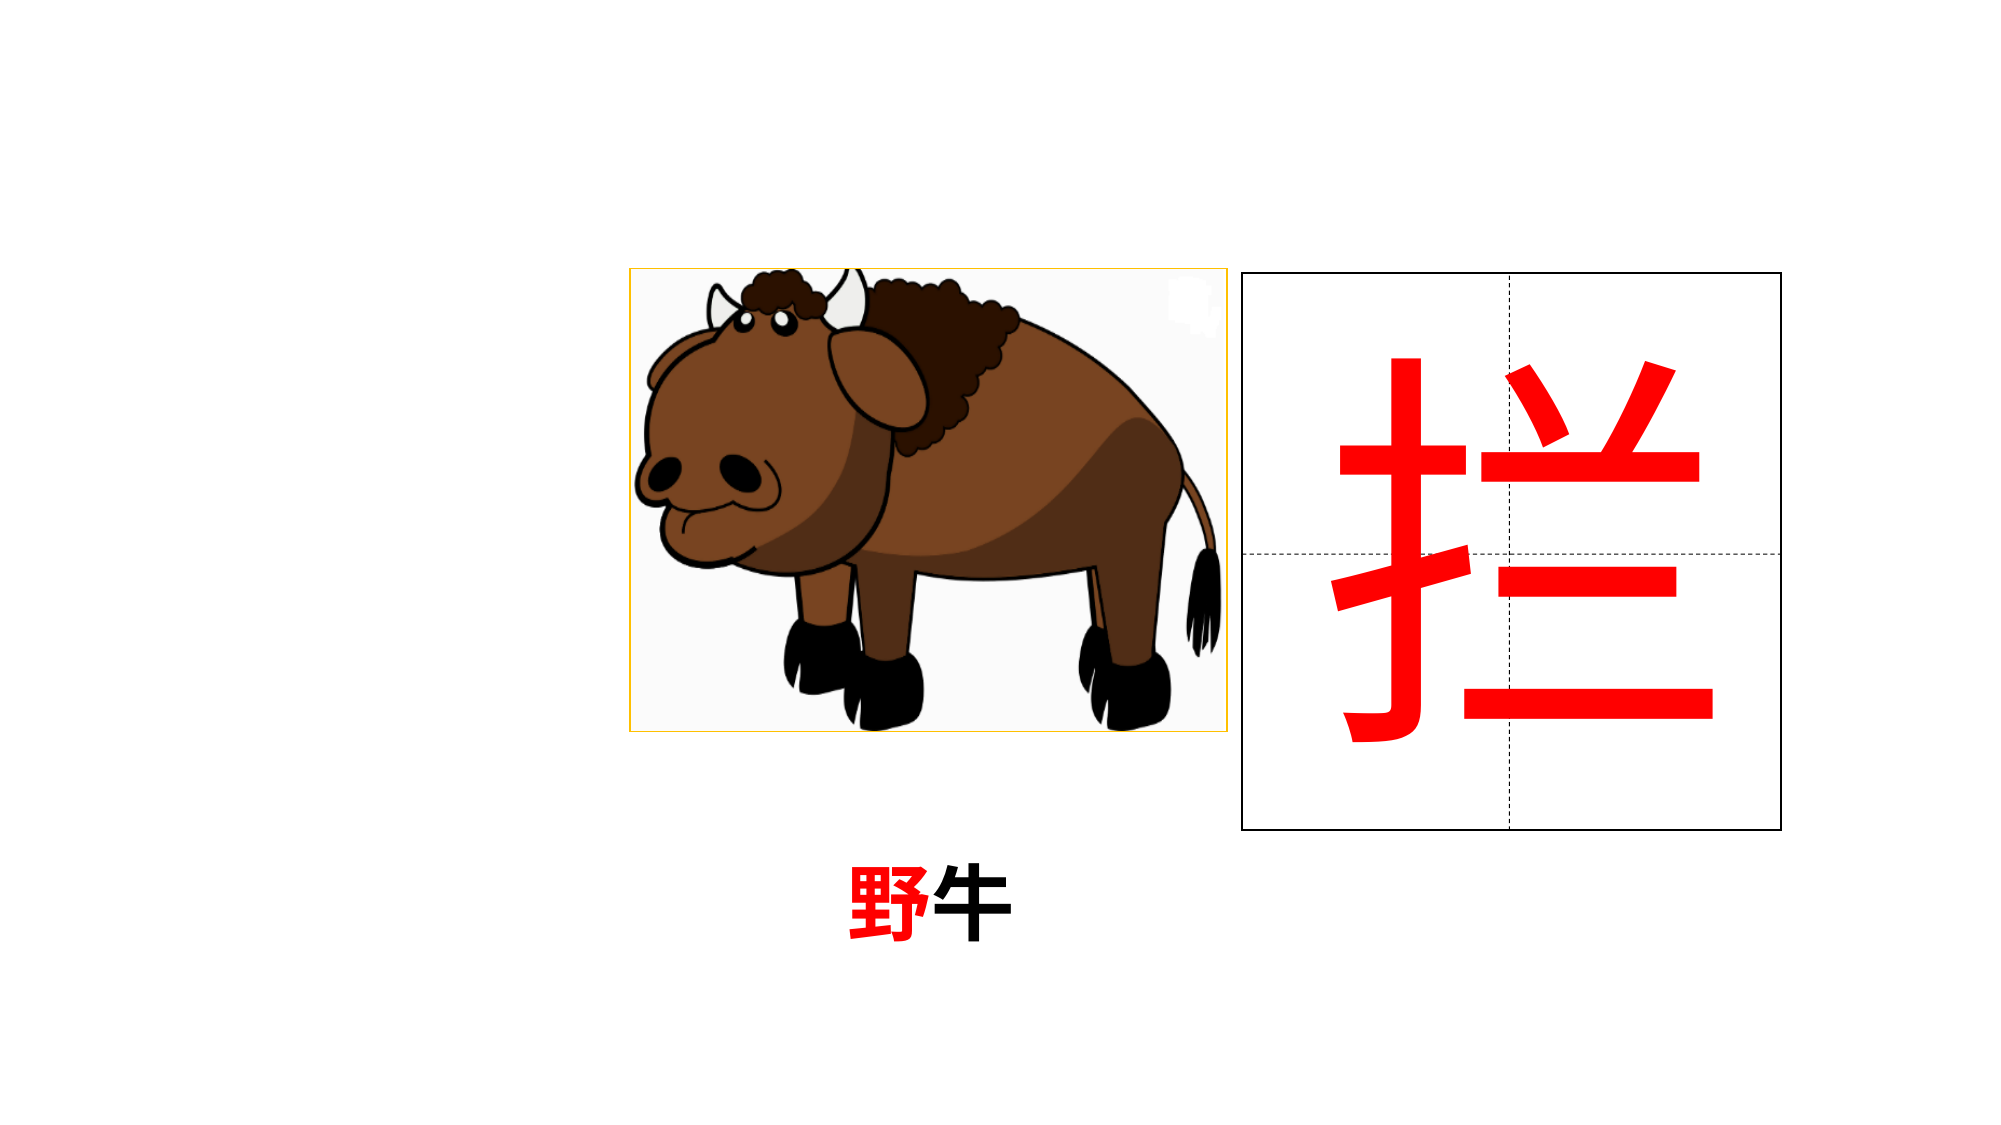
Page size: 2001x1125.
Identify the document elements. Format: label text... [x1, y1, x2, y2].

picture [630, 269, 1227, 731]
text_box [1242, 272, 1781, 833]
text_box 野牛 [832, 731, 1121, 959]
